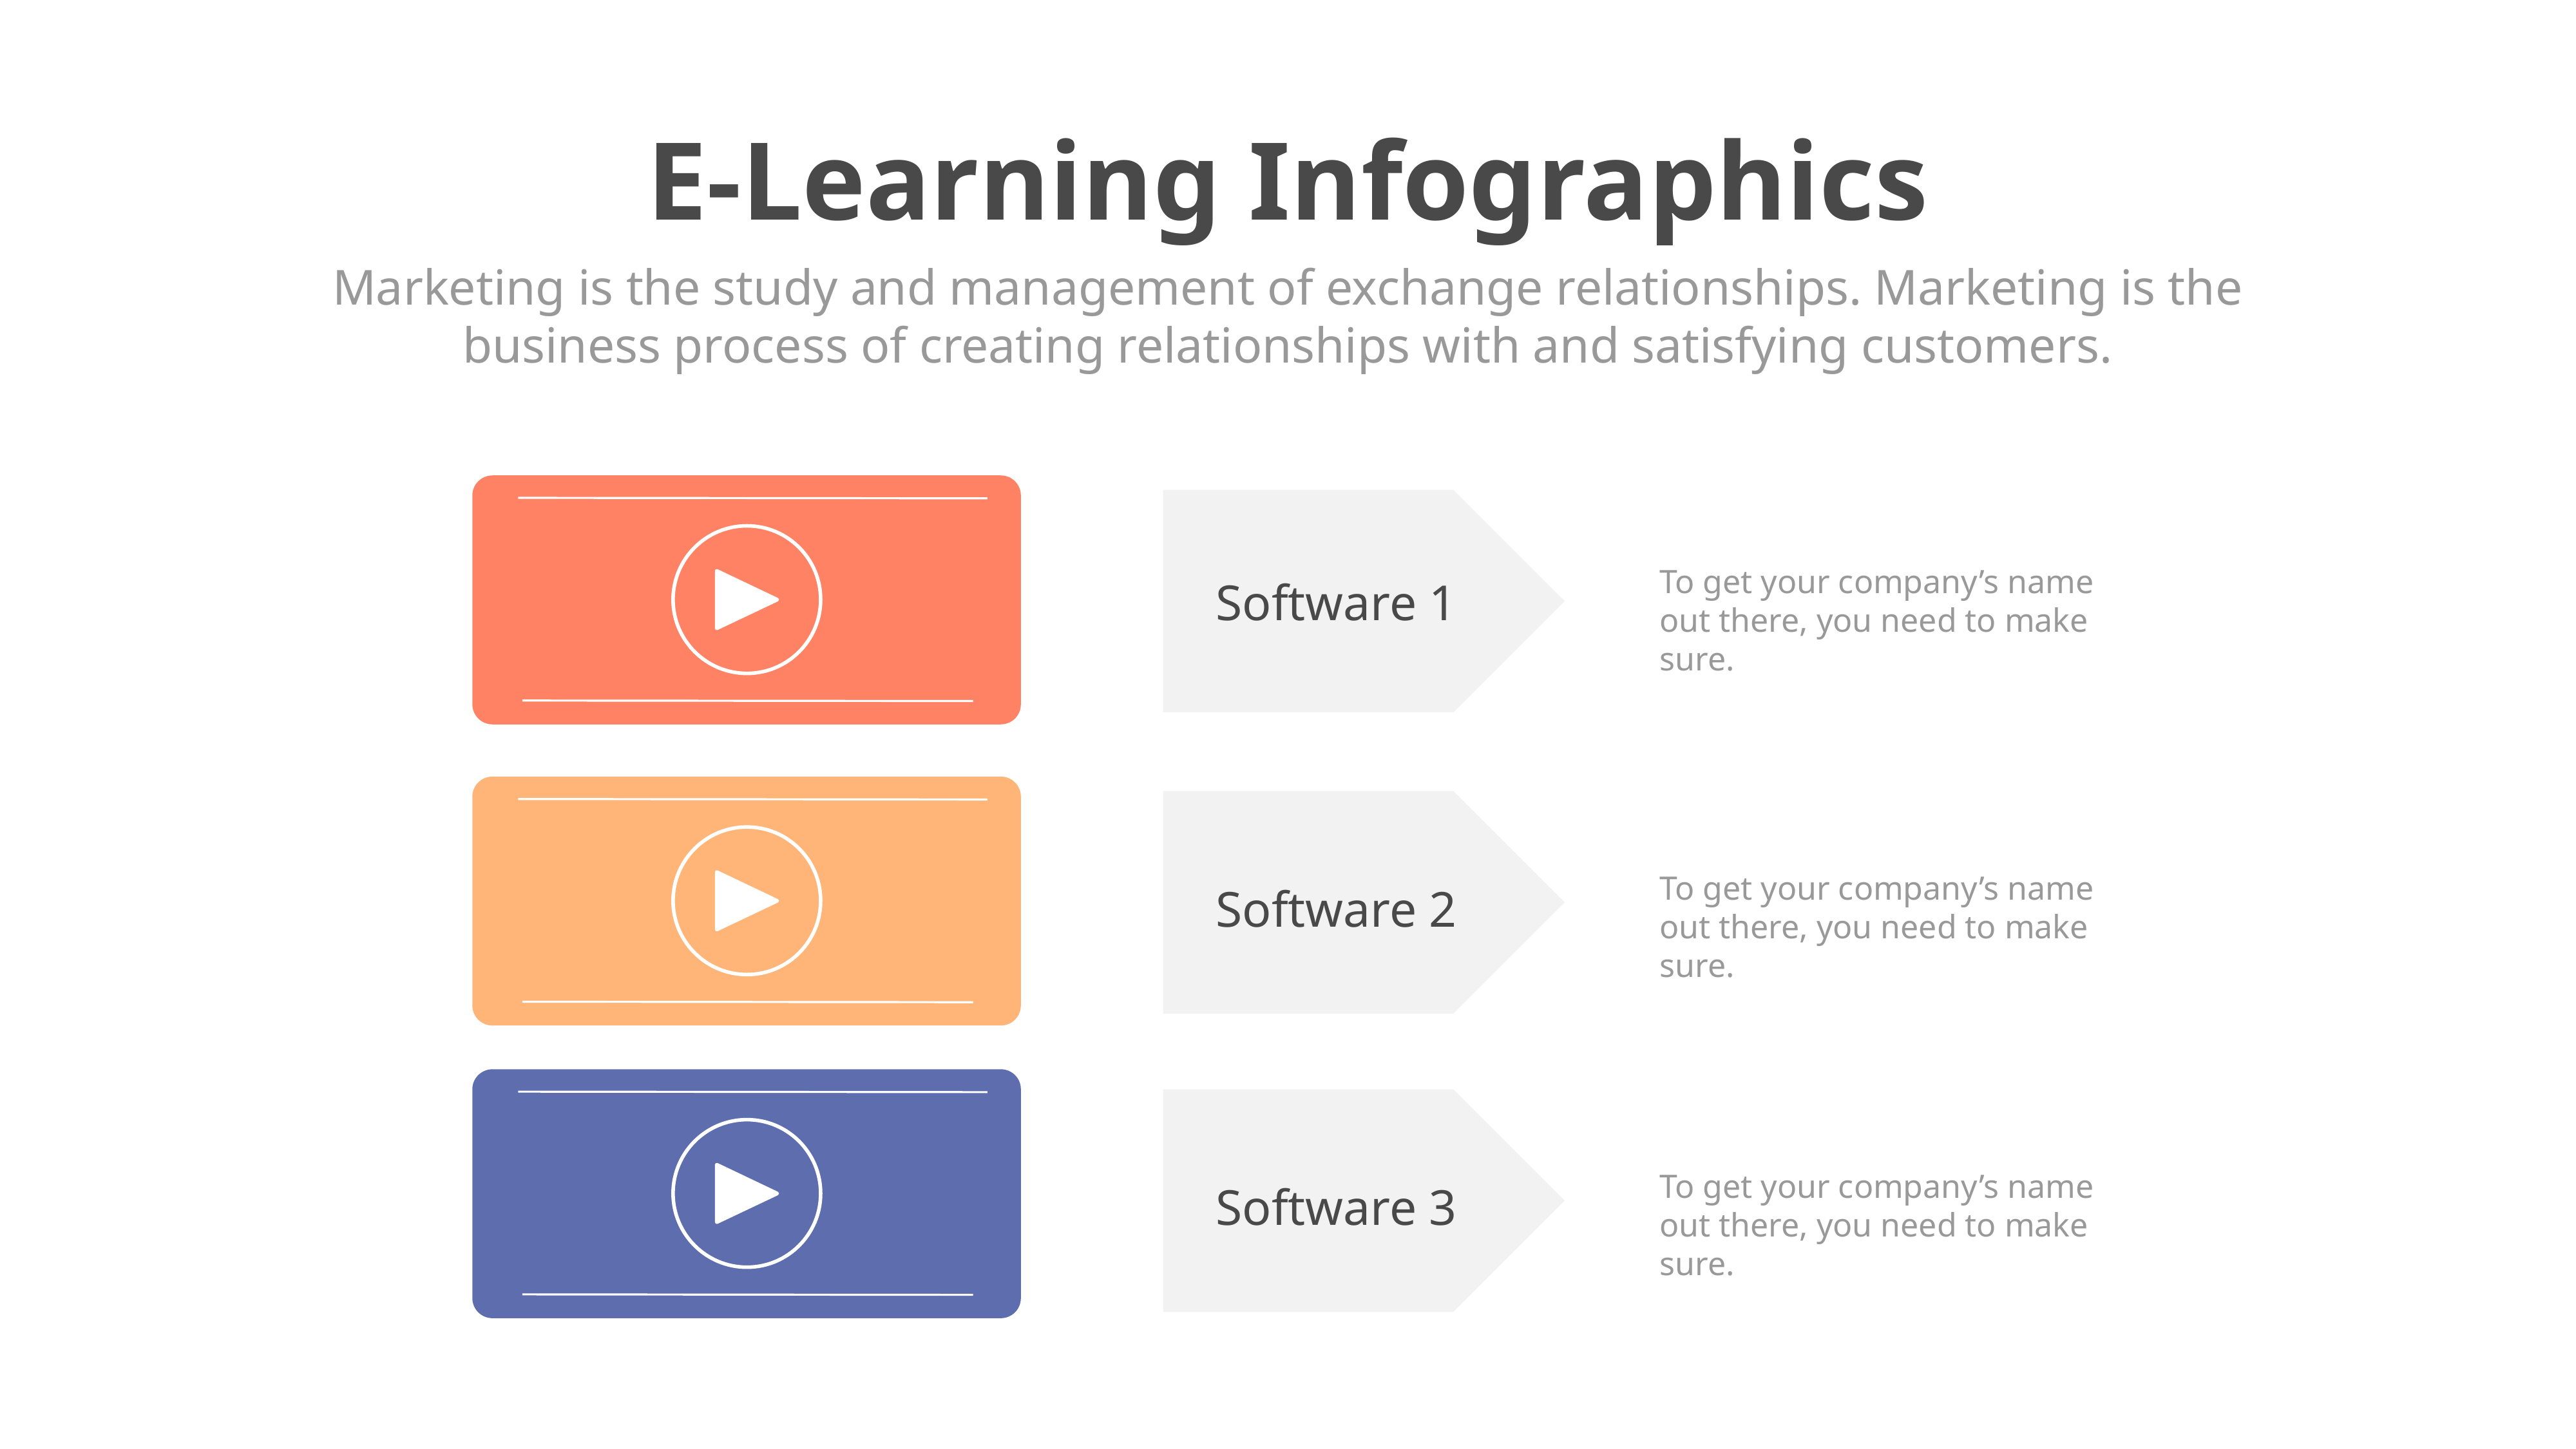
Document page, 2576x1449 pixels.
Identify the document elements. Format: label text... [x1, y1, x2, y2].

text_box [281, 108, 2295, 379]
text_box [1162, 489, 1566, 714]
text_box [1162, 1088, 1566, 1313]
text_box To get your company’s name out there, you need to make sure. [1650, 863, 2128, 989]
text_box [1162, 790, 1566, 1014]
text_box Software 3 [1206, 1172, 1468, 1240]
text_box To get your company’s name out there, you need to make sure. [1650, 556, 2128, 682]
text_box To get your company’s name out there, you need to make sure. [1650, 1161, 2128, 1287]
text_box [472, 1069, 1022, 1319]
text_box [472, 475, 1022, 724]
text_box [472, 776, 1022, 1026]
text_box Software 1 [1206, 567, 1468, 635]
text_box Software 2 [1206, 874, 1468, 942]
